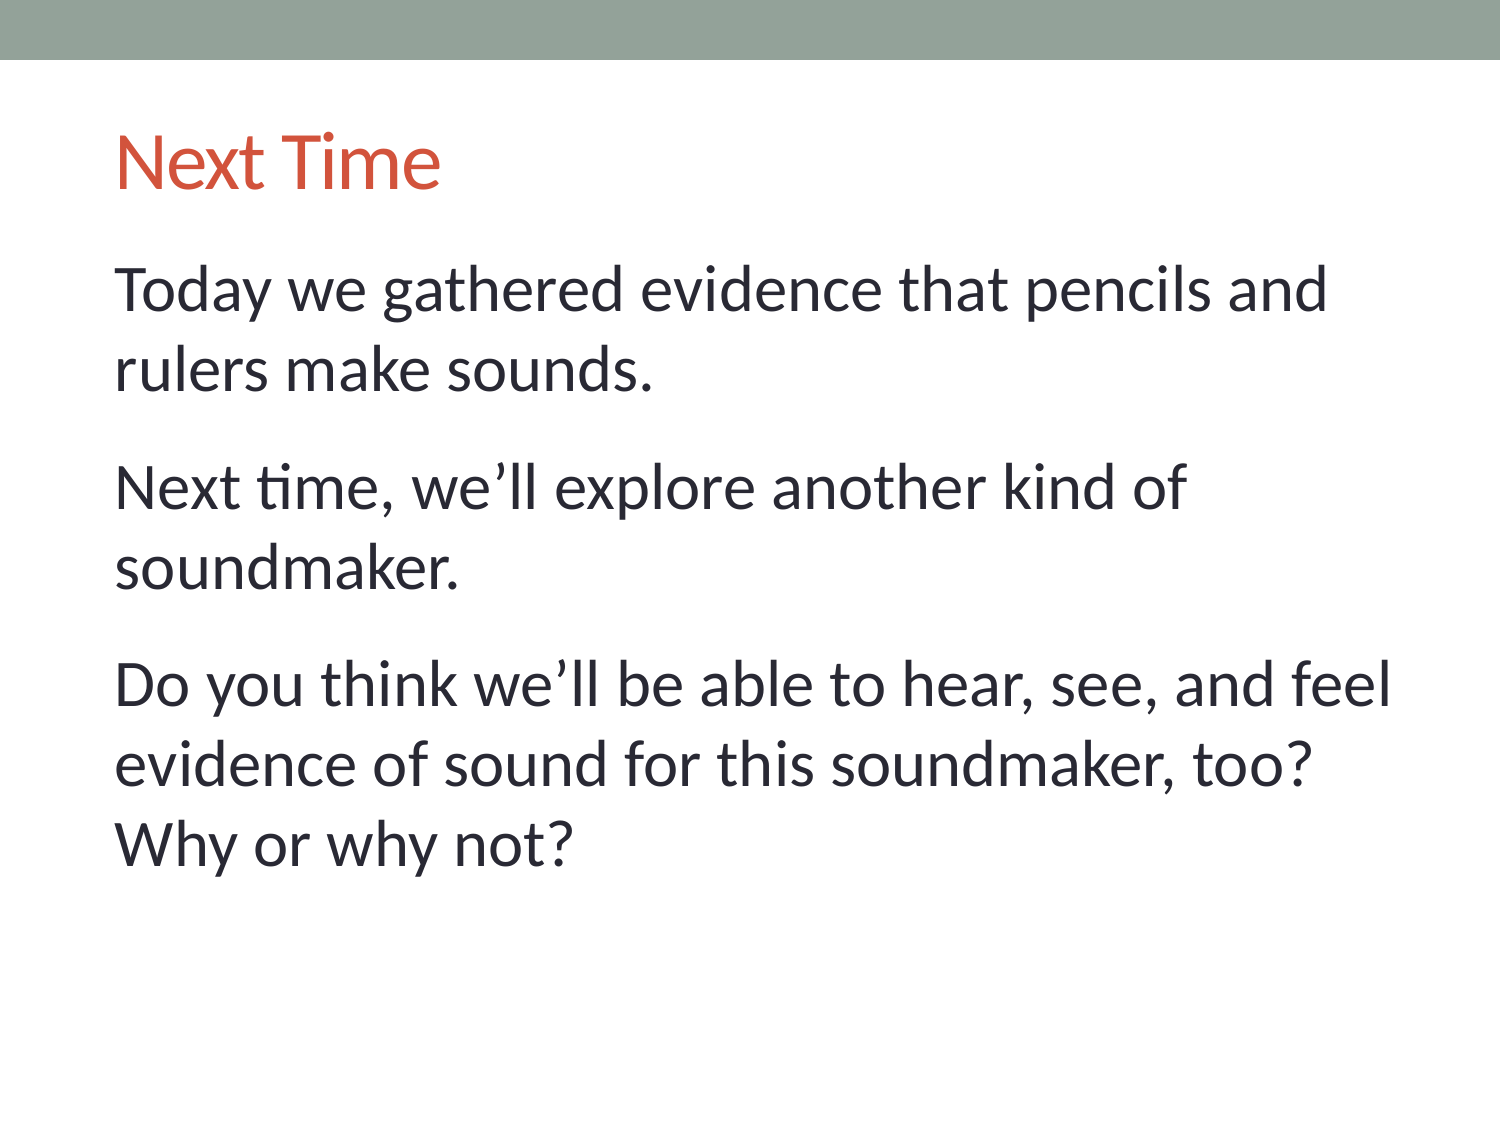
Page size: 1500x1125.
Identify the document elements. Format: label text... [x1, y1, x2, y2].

list Today we gathered evidence that pencils and rulers make sounds. Next time, we’ll explore another kind of soundmaker. Do you think we’ll be able to hear, see, and feel evidence of sound for this soundmaker, too? Why or why not? [99, 237, 1425, 1063]
title Next Time [99, 75, 1425, 237]
